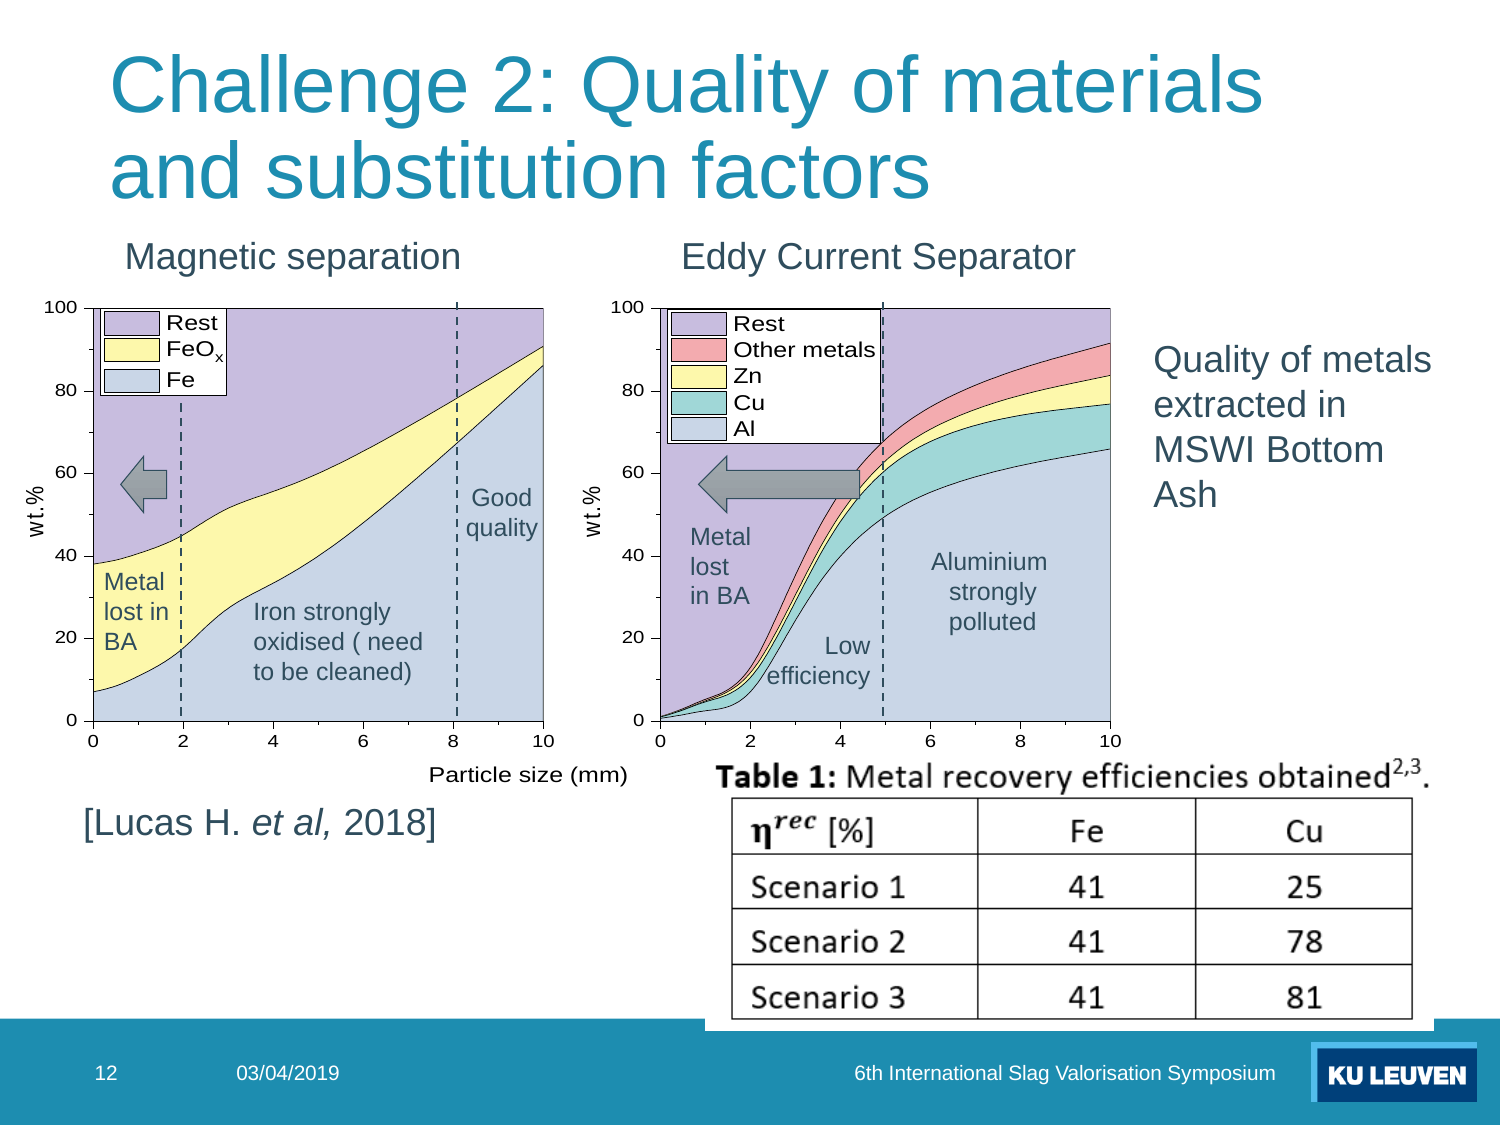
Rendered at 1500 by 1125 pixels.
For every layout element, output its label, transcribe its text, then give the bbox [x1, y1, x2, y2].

title Challenge 2: Quality of materials and substitution factors [94, 35, 1406, 224]
picture [1312, 1042, 1477, 1102]
picture [705, 753, 1434, 1031]
slide_number 12 [94, 1018, 201, 1125]
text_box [8, 224, 1456, 806]
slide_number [236, 1018, 355, 1125]
text_box [Lucas H. et al, 2018] [68, 806, 453, 851]
footer 6th International Slag Valorisation Symposium [705, 1031, 1312, 1125]
